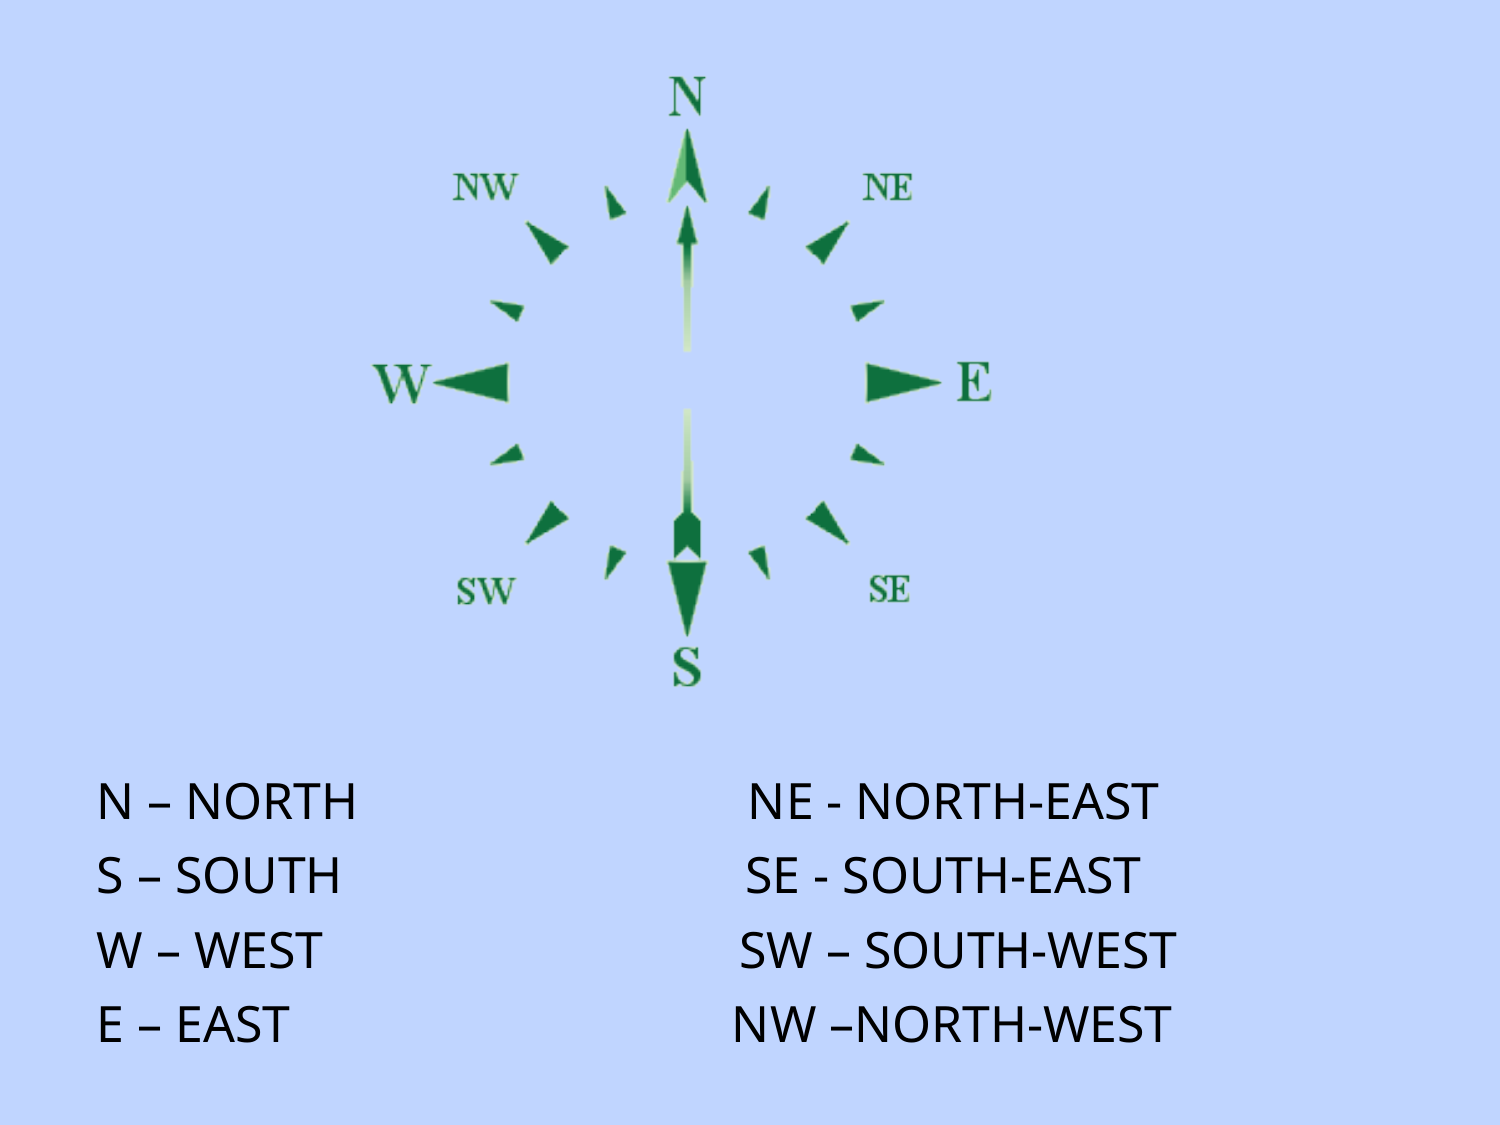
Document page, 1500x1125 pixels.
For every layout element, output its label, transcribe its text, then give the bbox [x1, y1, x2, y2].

list N – NORTH NE - NORTH-EAST S – SOUTH SE - SOUTH-EAST W – WEST SW – SOUTH-WEST E – EAST NW –NORTH-WEST [82, 761, 1465, 1125]
picture [339, 35, 1037, 732]
